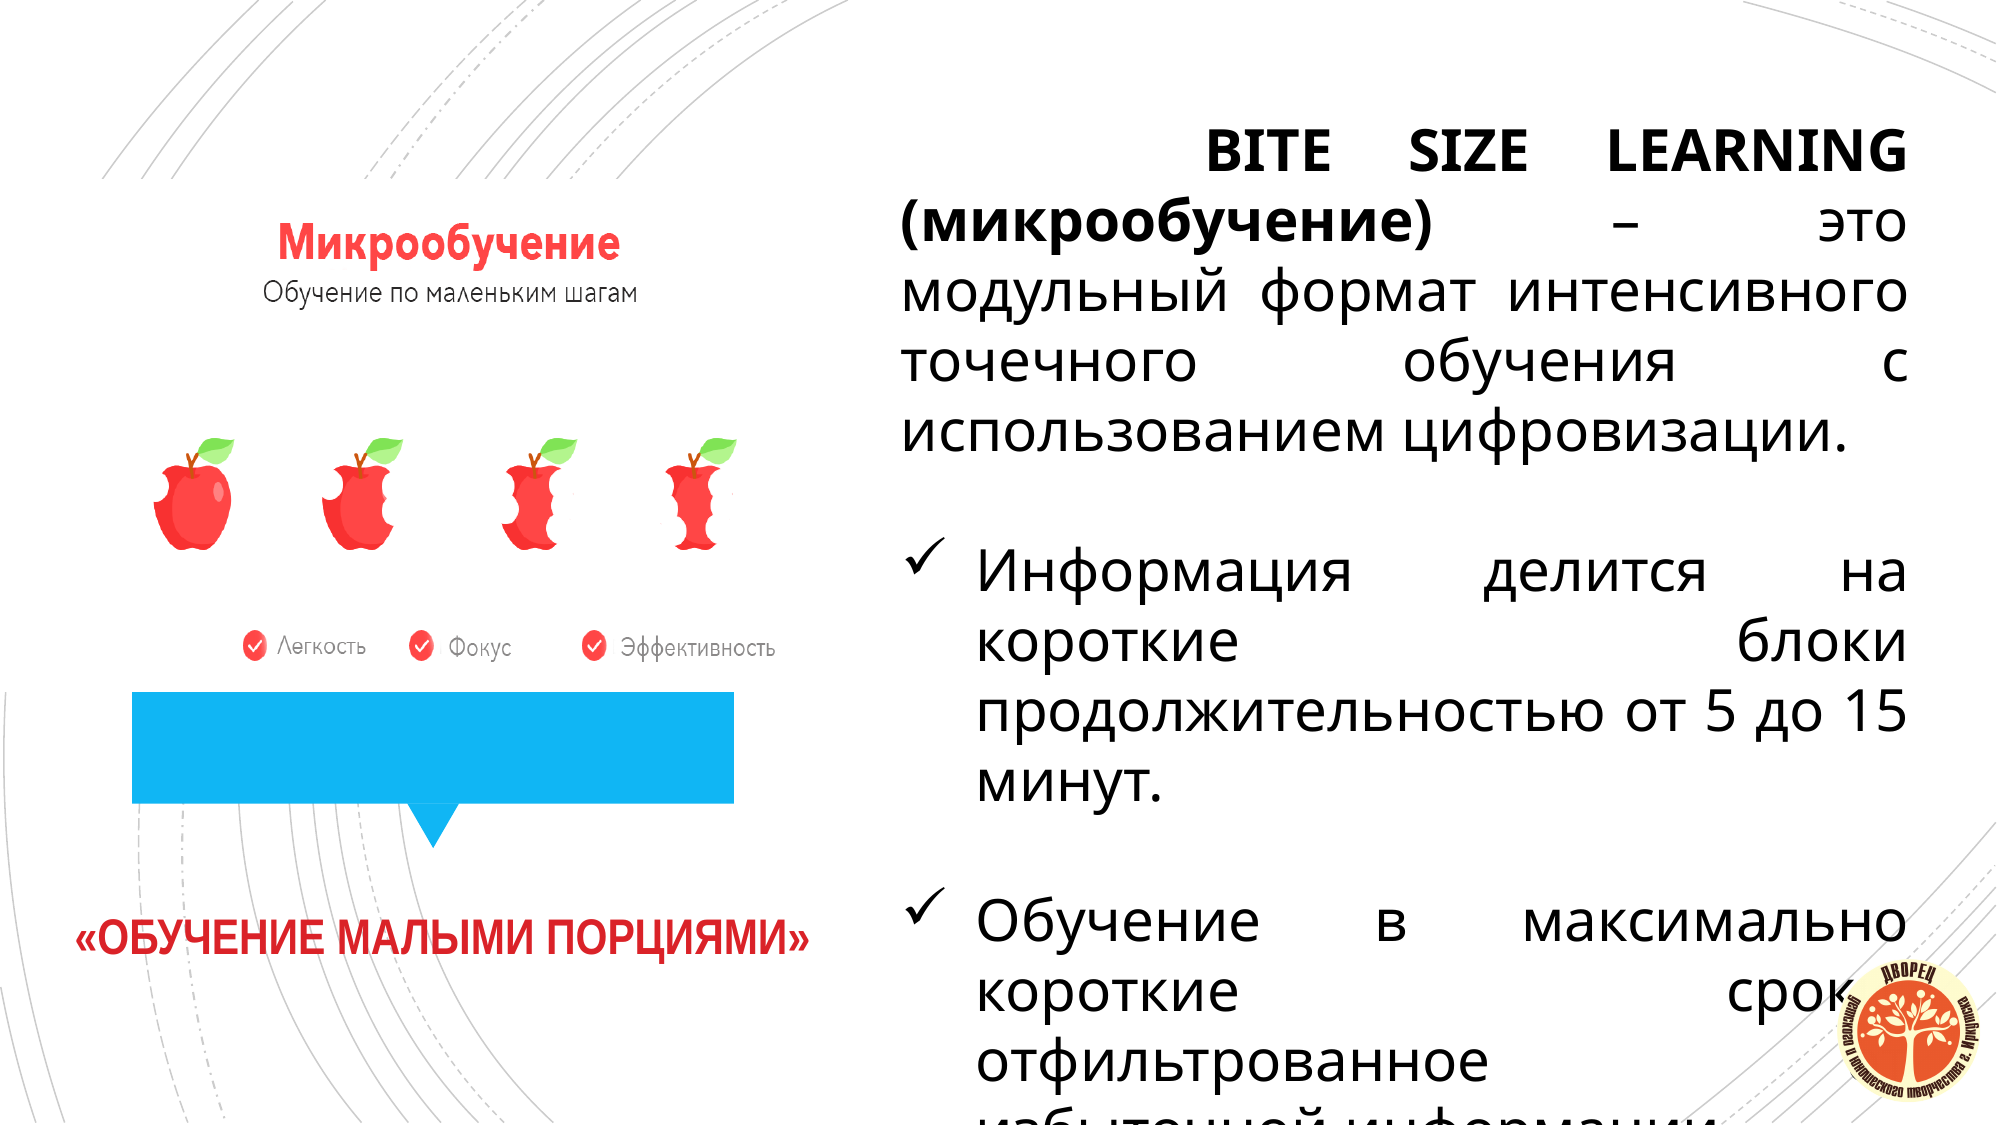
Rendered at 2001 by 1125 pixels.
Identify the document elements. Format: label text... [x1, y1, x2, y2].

text_box «ОБУЧЕНИЕ МАЛЫМИ ПОРЦИЯМИ» [59, 897, 839, 973]
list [0, 178, 899, 692]
picture [1837, 958, 1981, 1103]
text_box BITE SIZE LEARNING (микрообучение) – это модульный формат интенсивного точечного обучения с использованием цифровизации. Информация делится на короткие блоки продолжительностью от 5 до 15 минут. Обучение в максимально короткие сроки, отфильтрованное от избыточной информации. [886, 106, 1925, 1125]
